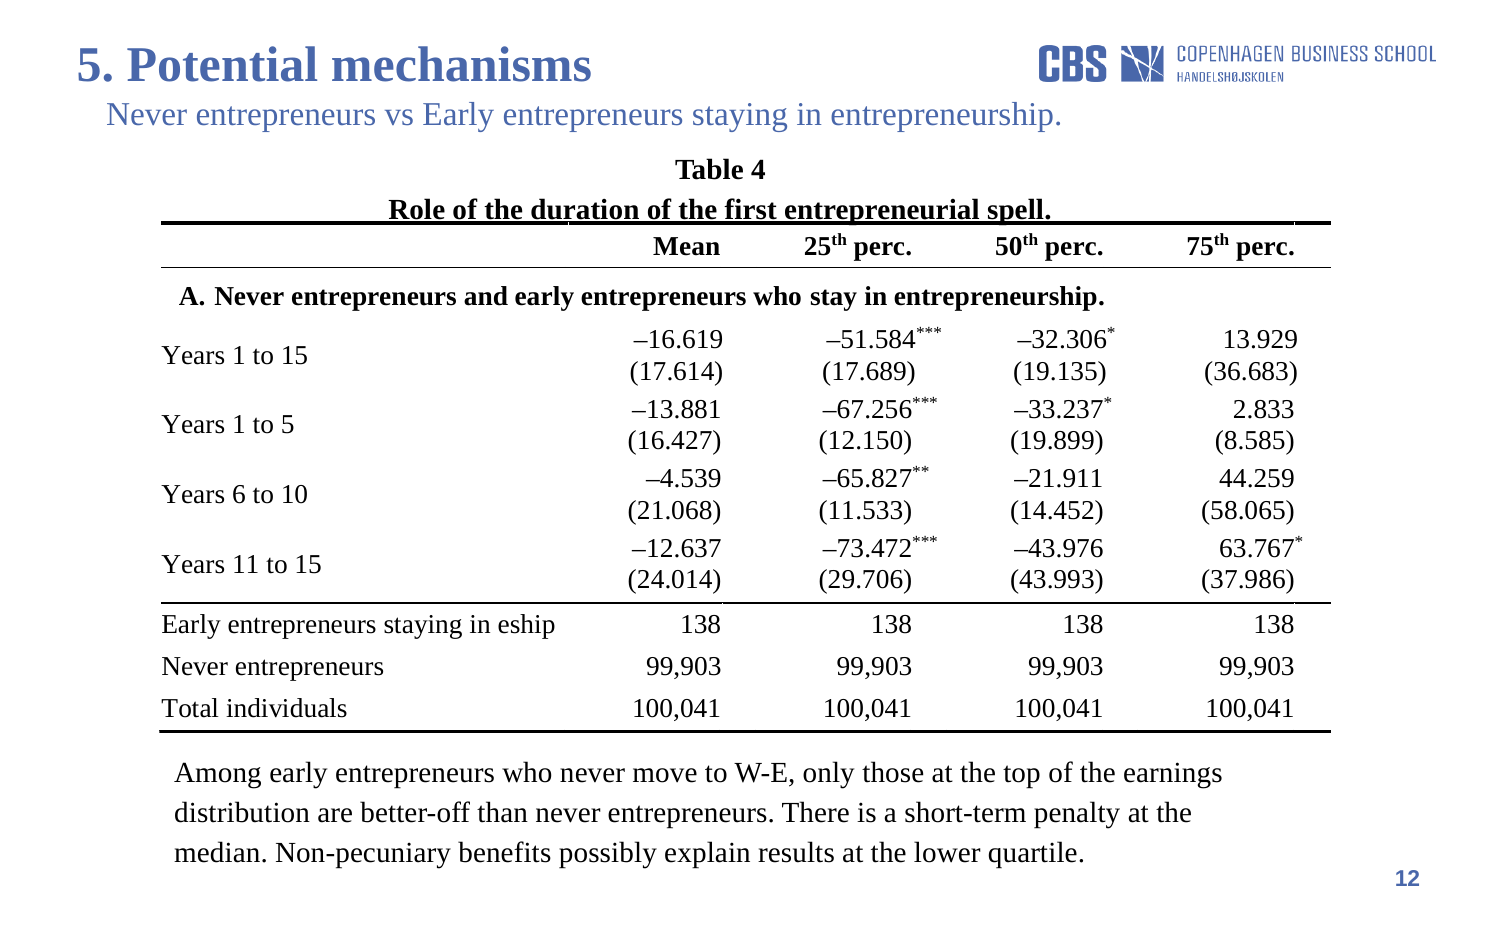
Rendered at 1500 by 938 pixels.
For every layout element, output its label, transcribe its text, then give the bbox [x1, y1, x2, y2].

text_box 5. Potential mechanisms Never entrepreneurs vs Early entrepreneurs staying in entrepreneurship. [76, 31, 1412, 138]
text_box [159, 220, 1500, 798]
text_box Among early entrepreneurs who never move to W-E, only those at the top of the earnings distribution are better-off than never entrepreneurs. There is a short-term penalty at the median. Non-pecuniary benefits possibly explain results at the lower quartile. [159, 804, 1282, 876]
picture [1412, 45, 1436, 82]
text_box Table 4 Role of the duration of the first entrepreneurial spell. [159, 137, 1282, 220]
